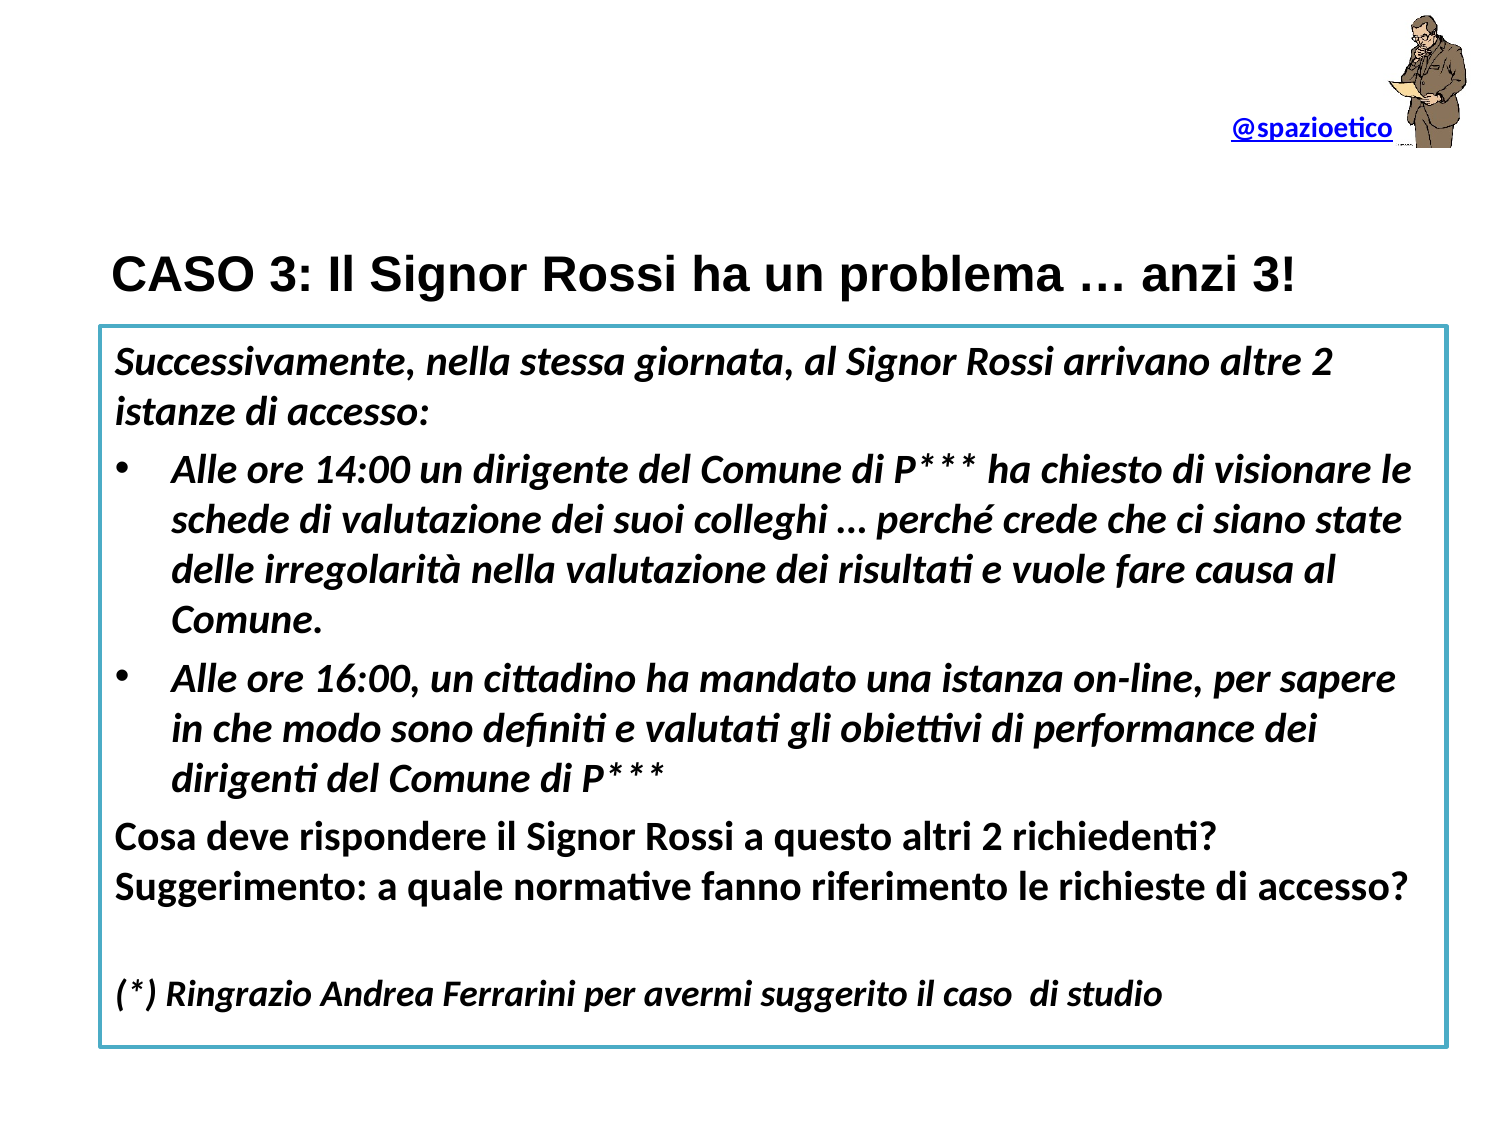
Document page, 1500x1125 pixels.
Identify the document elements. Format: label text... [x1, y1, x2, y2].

title CASO 3: Il Signor Rossi ha un problema … anzi 3! [29, 219, 1380, 324]
text_box Successivamente, nella stessa giornata, al Signor Rossi arrivano altre 2 istanze di accesso: Alle ore 14:00 un dirigente del Comune di P*** ha chiesto di visionare le schede di valutazione dei suoi colleghi … perché crede che ci siano state delle irregolarità nella valutazione dei risultati e vuole fare causa al Comune. Alle ore 16:00, un cittadino ha mandato una istanza on-line, per sapere in che modo sono definiti e valutati gli obiettivi di performance dei dirigenti del Comune di P*** Cosa deve rispondere il Signor Rossi a questo altri 2 richiedenti? Suggerimento: a quale normative fanno riferimento le richieste di accesso? (*) Ringrazio Andrea Ferrarini per avermi suggerito il caso di studio [98, 324, 1449, 1049]
picture [1372, 7, 1488, 148]
